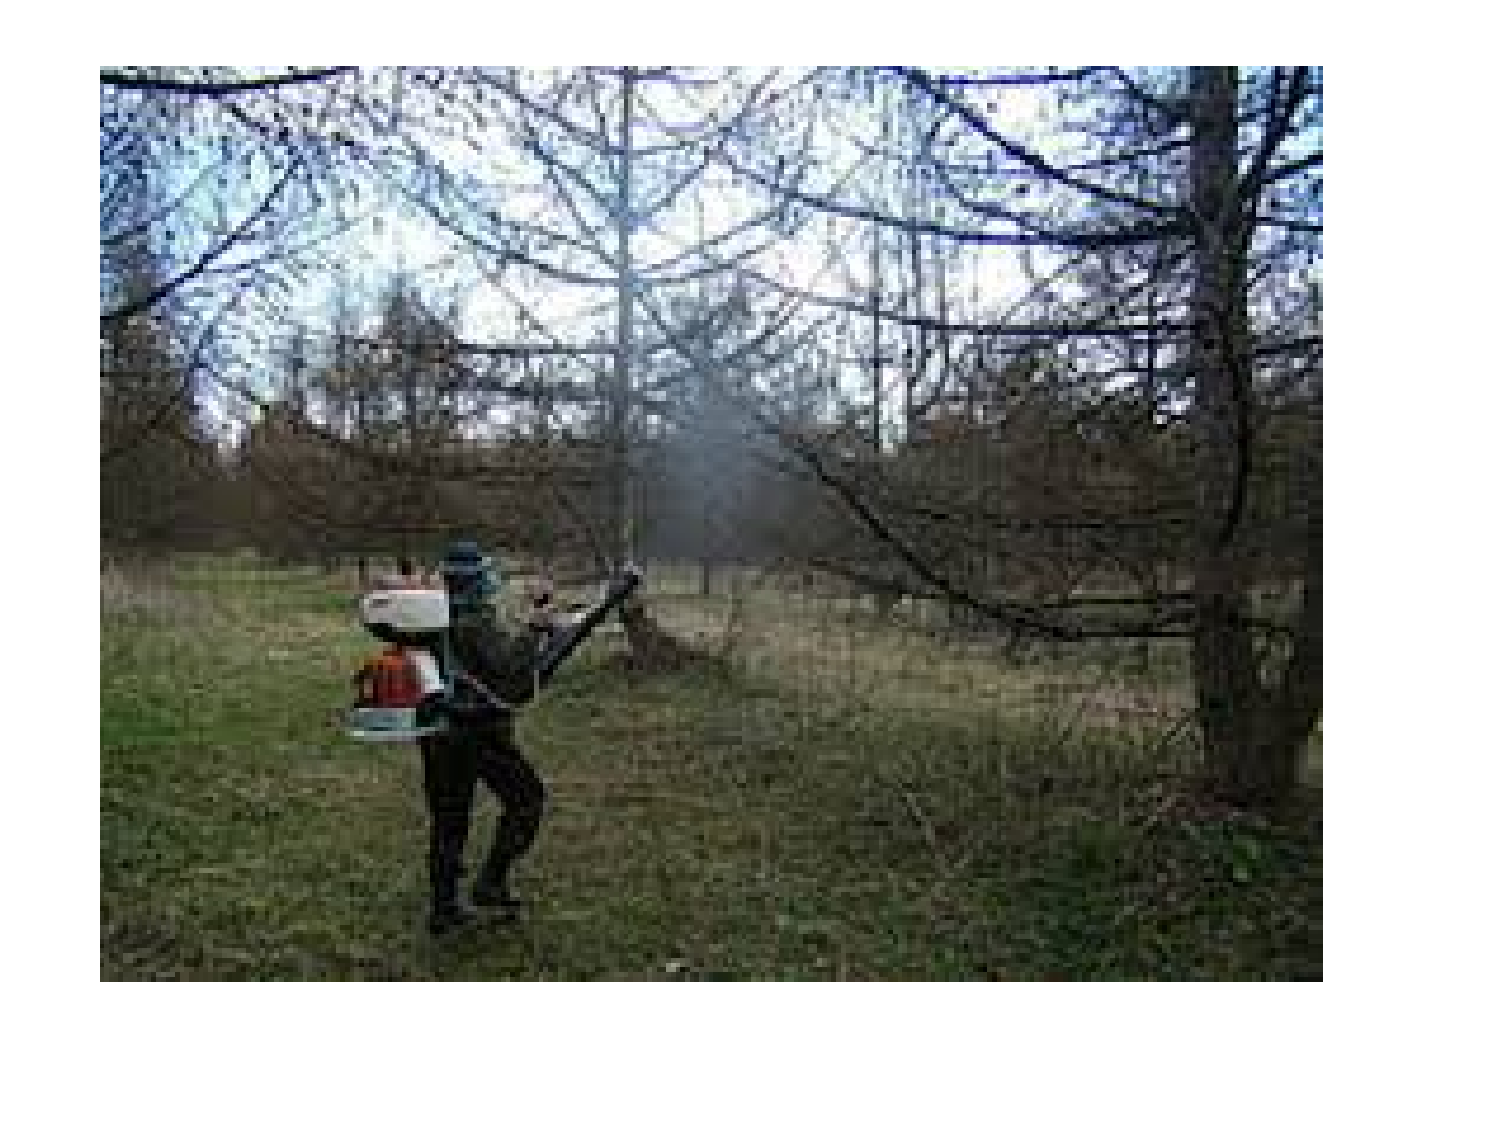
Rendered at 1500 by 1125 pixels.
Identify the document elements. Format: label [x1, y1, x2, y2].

picture [100, 66, 1323, 983]
